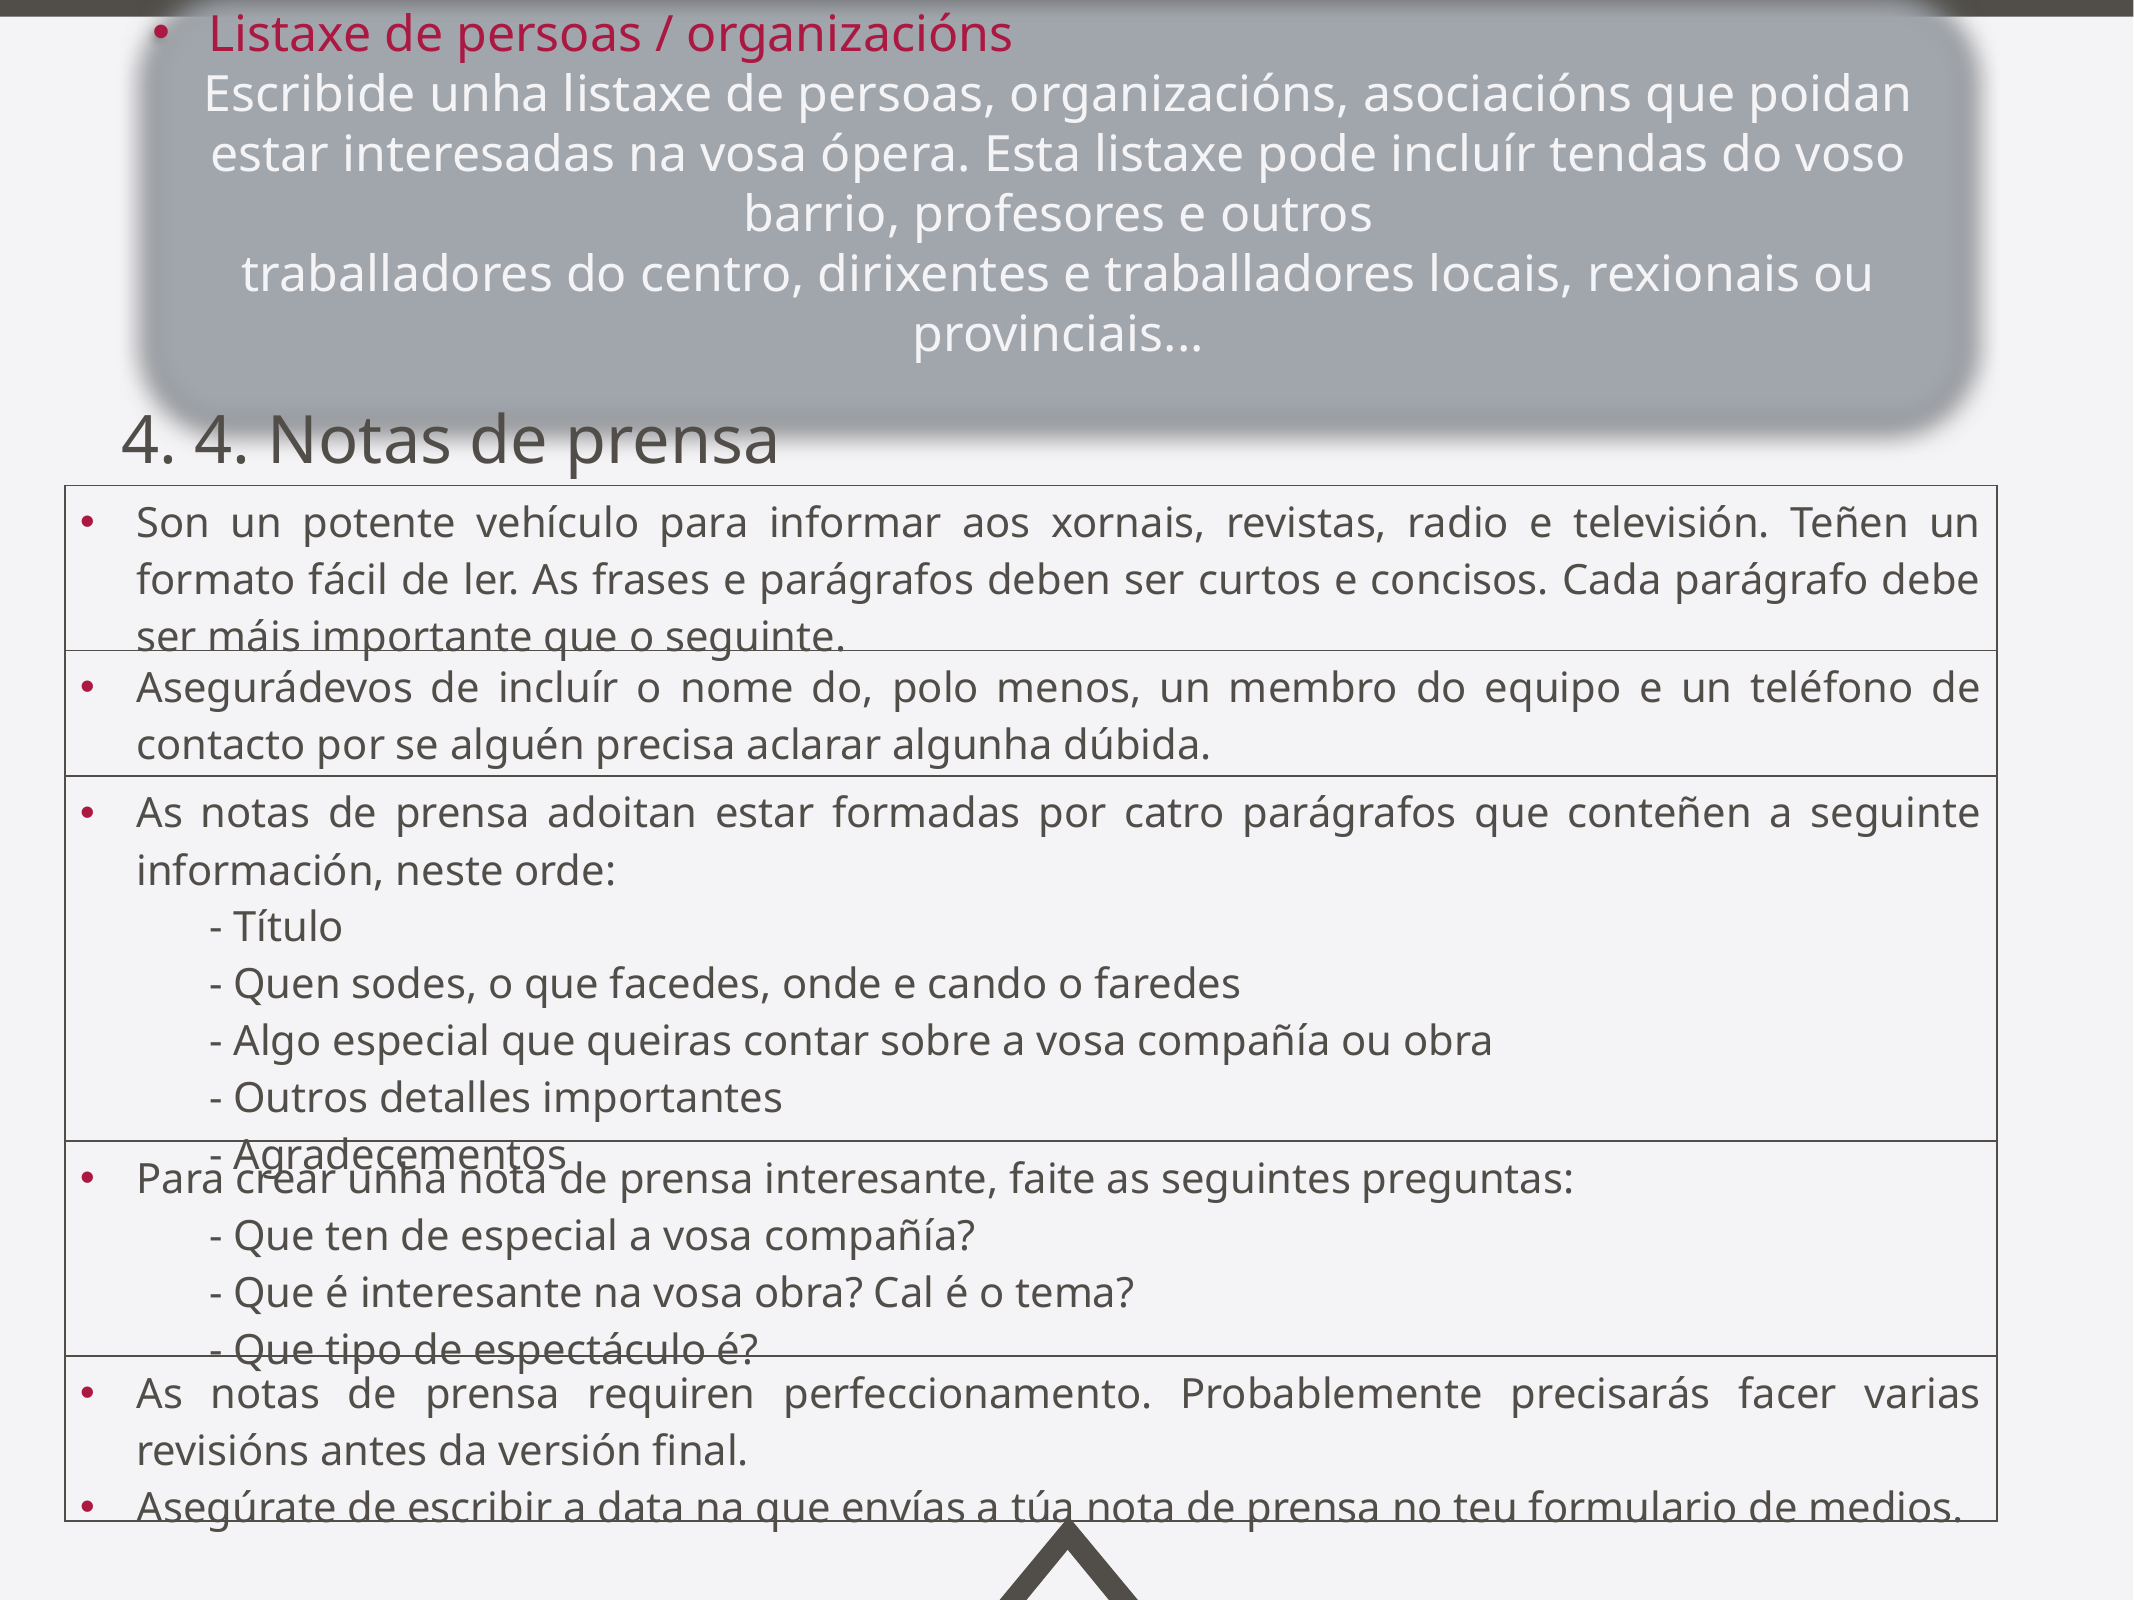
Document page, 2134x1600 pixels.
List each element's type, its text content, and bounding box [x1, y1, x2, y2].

table_cell As notas de prensa adoitan estar formadas por catro parágrafos que conteñen a seguinte información, neste orde: - Título - Quen sodes, o que facedes, onde e cando o faredes - Algo especial que queiras contar sobre a vosa compañía ou obra - Outros detalles importantes - Agradecementos [66, 777, 1996, 1140]
table_header Son un potente vehículo para informar aos xornais, revistas, radio e televisión. Teñen un formato fácil de ler. As frases e parágrafos deben ser curtos e concisos. Cada parágrafo debe ser máis importante que o seguinte. [66, 486, 1996, 650]
table_cell Asegurádevos de incluír o nome do, polo menos, un membro do equipo e un teléfono de contacto por se alguén precisa aclarar algunha dúbida. [66, 651, 1996, 775]
text_box 4. 4. Notas de prensa [112, 388, 791, 485]
text_box Listaxe de persoas / organizacións Escribide unha listaxe de persoas, organizacións, asociacións que poidan estar interesadas na vosa ópera. Esta listaxe pode incluír tendas do voso barrio, profesores e outros traballadores do centro, dirixentes e traballadores locais, rexionais ou provinciais... [168, 17, 1953, 409]
table_cell Para crear unha nota de prensa interesante, faite as seguintes preguntas: - Que ten de especial a vosa compañía? - Que é interesante na vosa obra? Cal é o tema? - Que tipo de espectáculo é? [66, 1142, 1996, 1355]
table_cell As notas de prensa requiren perfeccionamento. Probablemente precisarás facer varias revisións antes da versión final. Asegúrate de escribir a data na que envías a túa nota de prensa no teu formulario de medios. [66, 1357, 1996, 1520]
